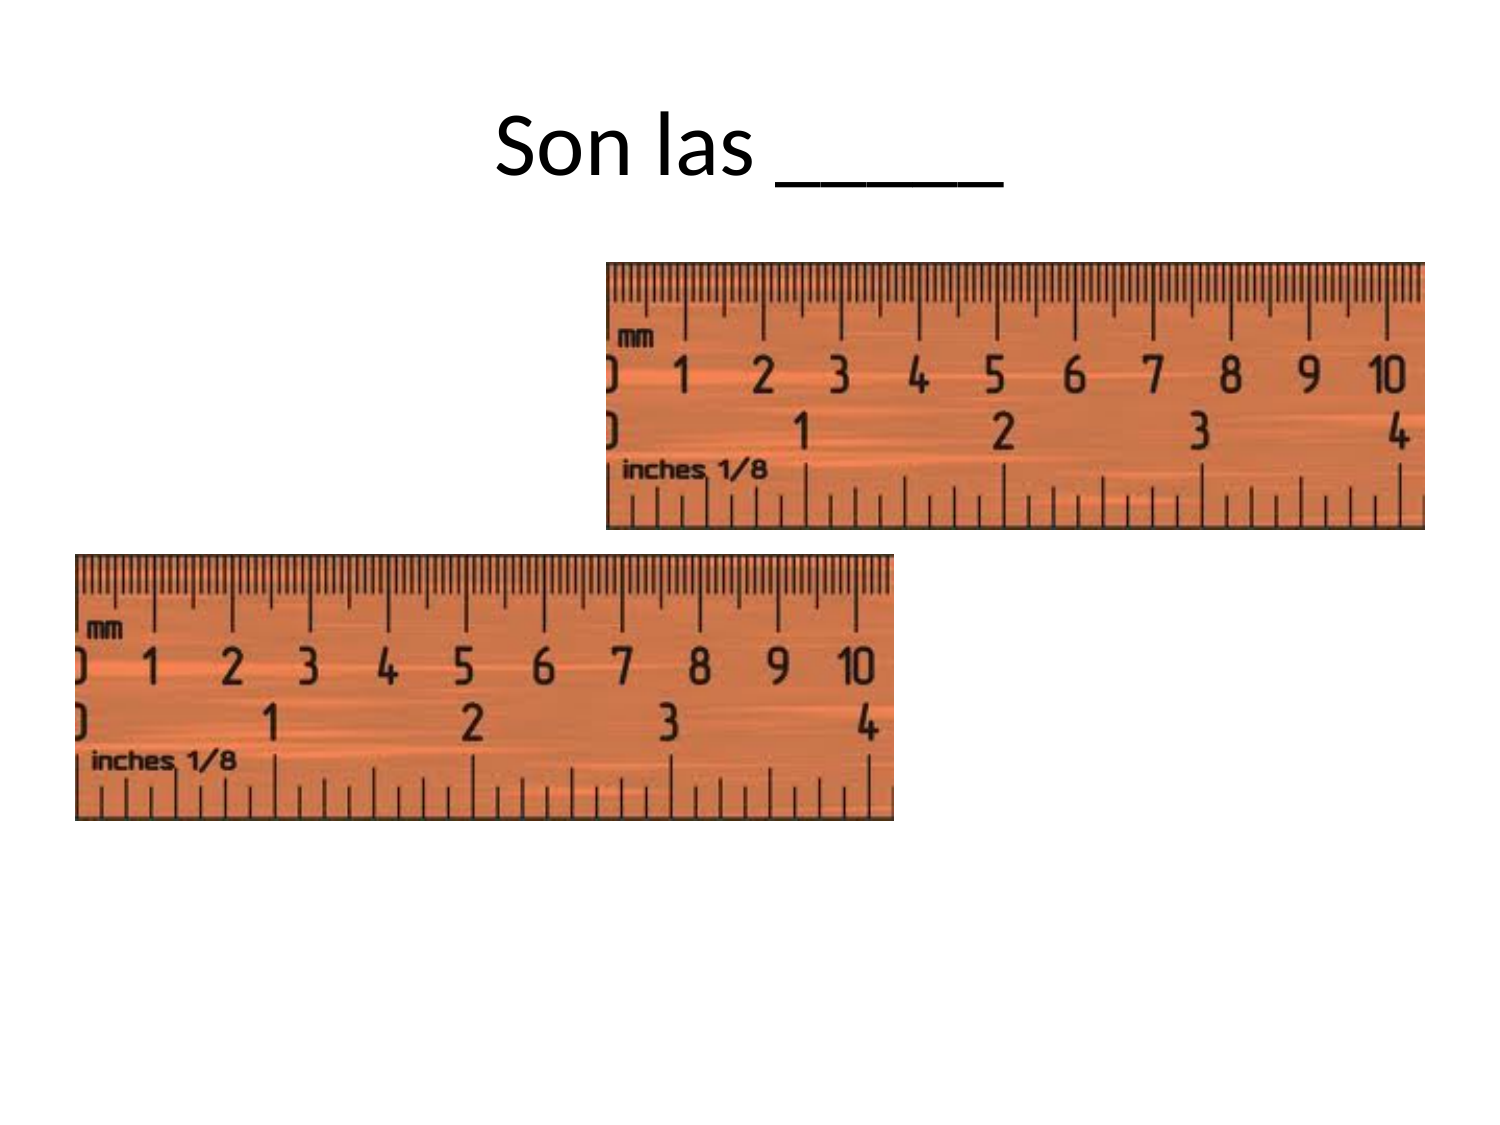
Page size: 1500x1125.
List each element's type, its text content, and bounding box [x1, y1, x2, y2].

title Son las _____ [75, 45, 1425, 233]
picture [605, 262, 1426, 530]
picture [74, 553, 894, 822]
